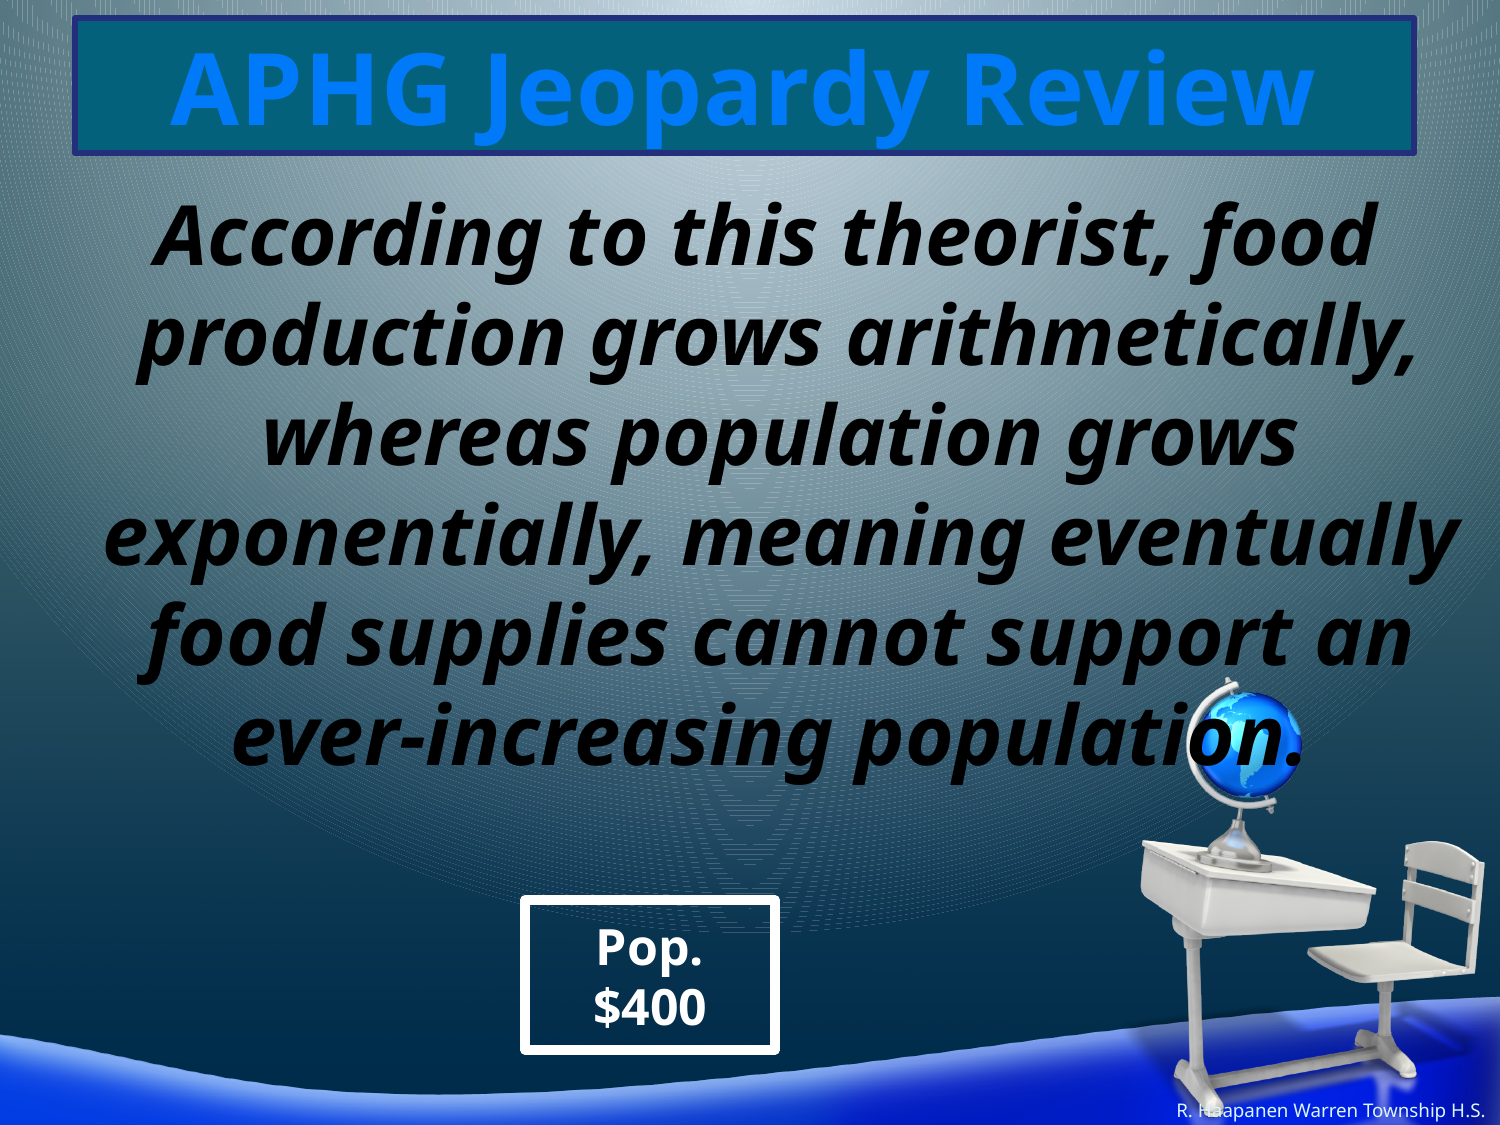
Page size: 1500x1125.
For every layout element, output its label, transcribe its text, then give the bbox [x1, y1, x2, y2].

picture [0, 0, 1500, 1125]
list According to this theorist, food production grows arithmetically, whereas population grows exponentially, meaning eventually food supplies cannot support an ever-increasing population. [33, 174, 1500, 825]
footer R. Haapanen Warren Township H.S. [1025, 1091, 1500, 1125]
text_box Pop. $400 [525, 899, 775, 1050]
